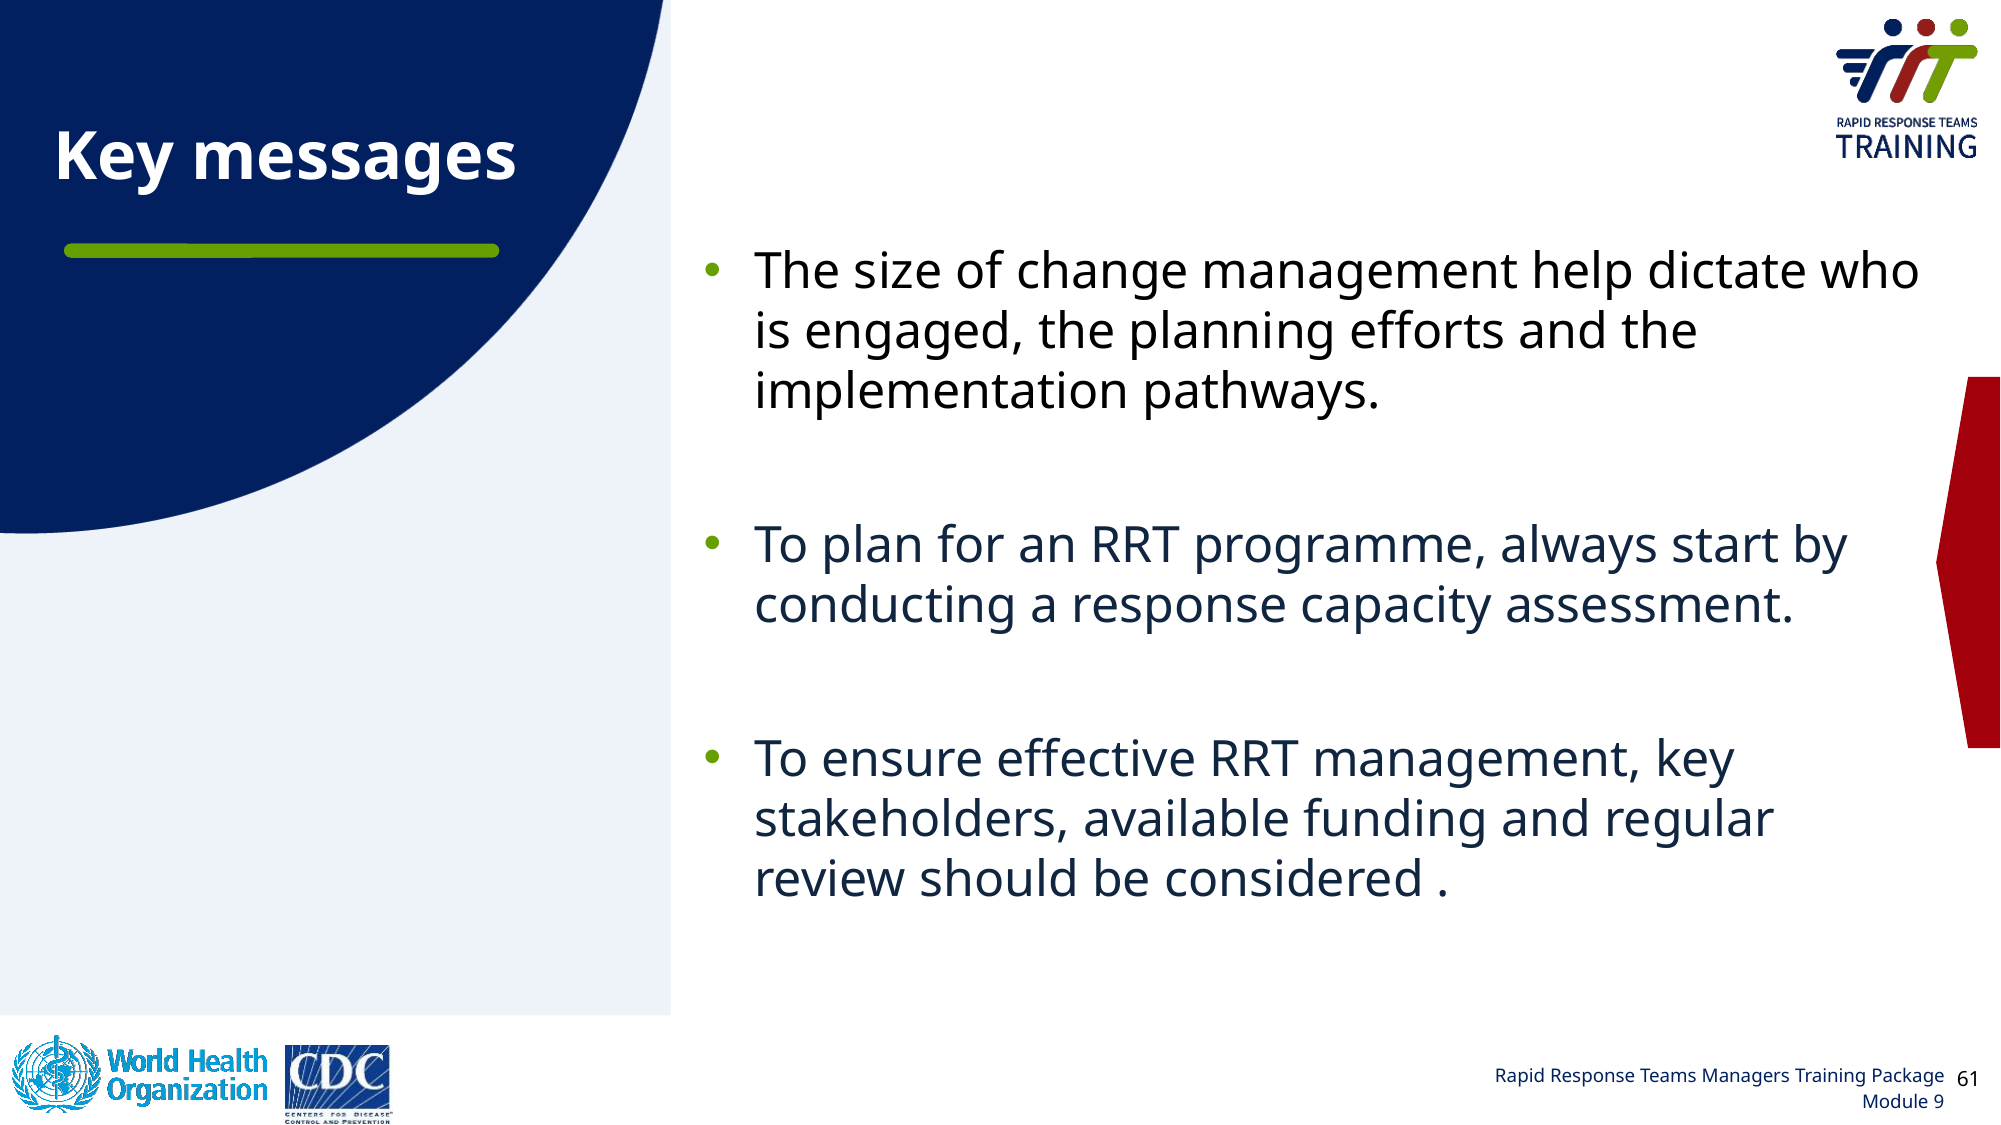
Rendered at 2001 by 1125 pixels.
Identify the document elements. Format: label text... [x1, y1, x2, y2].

picture [43, 1088, 54, 1094]
picture [28, 1054, 36, 1077]
picture [36, 1035, 267, 1113]
picture [38, 1092, 54, 1100]
picture [34, 1058, 41, 1077]
list The size of change management help dictate who is engaged, the planning efforts and the implementation pathways. To plan for an RRT programme, always start by conducting a response capacity assessment. To ensure effective RRT management, key stakeholders, available funding and regular review should be considered . [688, 230, 1953, 896]
picture [12, 1035, 53, 1067]
picture [50, 1109, 62, 1113]
title Key messages [45, 0, 583, 318]
picture [285, 1045, 393, 1124]
picture [38, 1044, 53, 1052]
picture [12, 1084, 46, 1113]
slide_number 61 [1937, 1058, 2000, 1112]
picture [1835, 19, 1978, 167]
picture [0, 0, 670, 538]
picture [46, 1056, 54, 1061]
